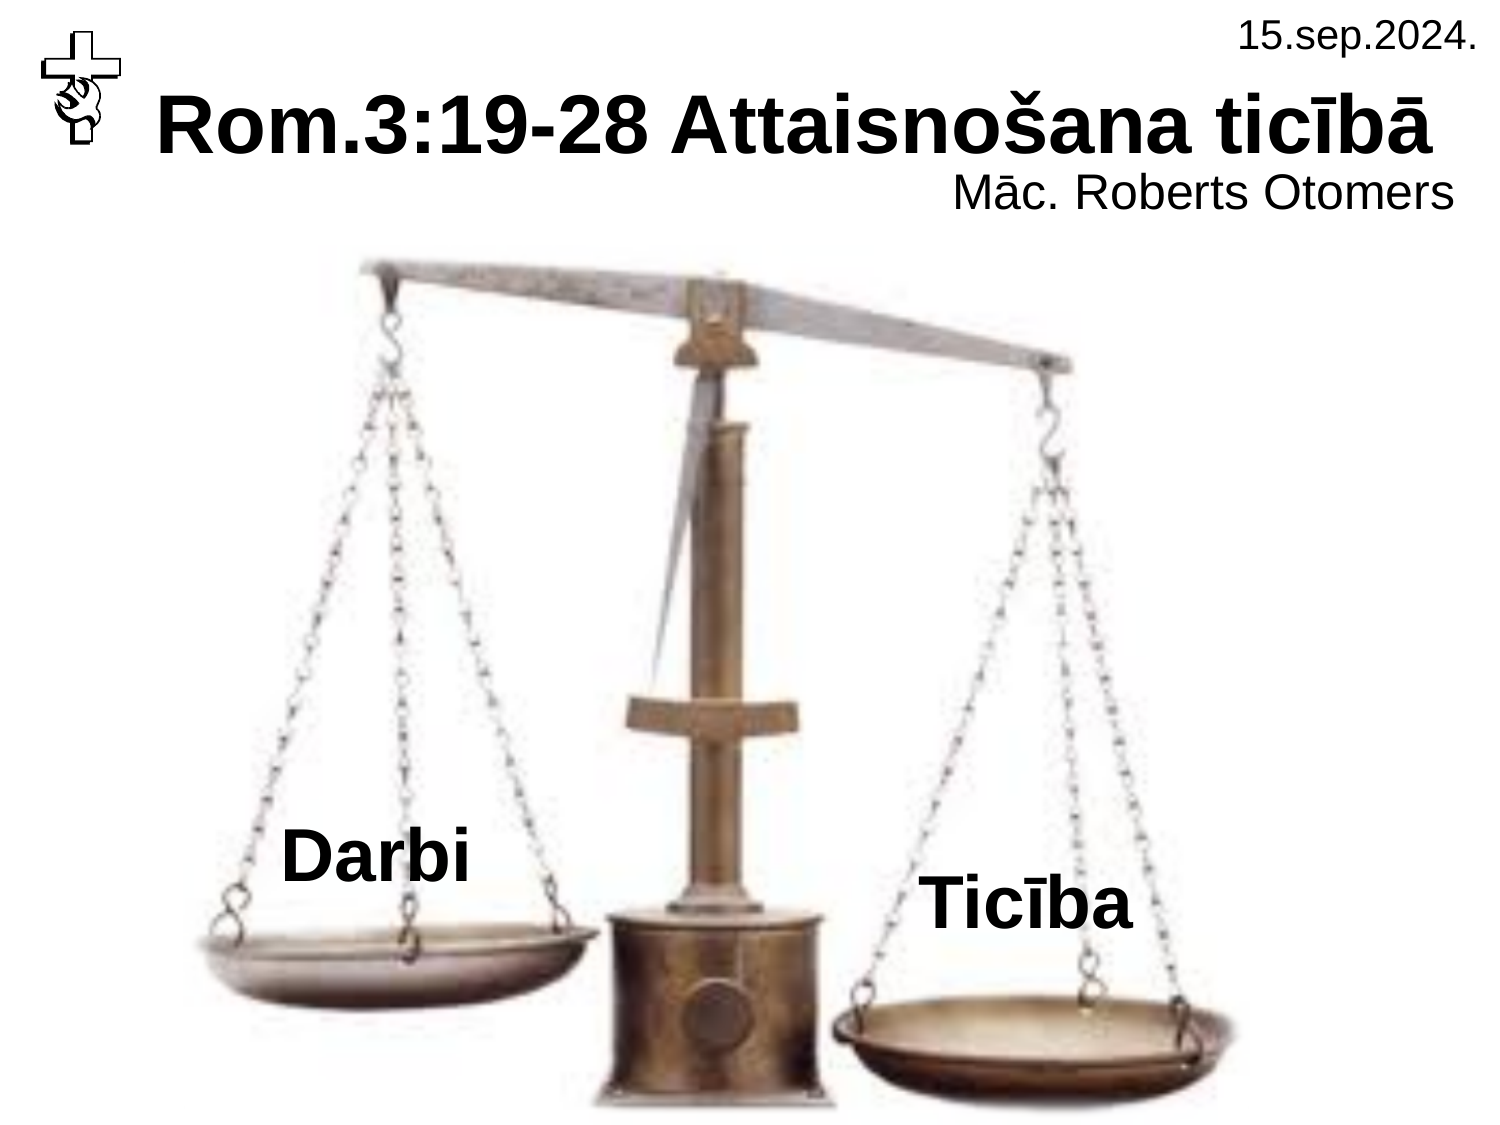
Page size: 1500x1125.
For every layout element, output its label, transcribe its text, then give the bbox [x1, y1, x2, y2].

text_box Māc. Roberts Otomers [937, 152, 1500, 228]
title Rom.3:19-28 Attaisnošana ticībā [123, 32, 1466, 209]
picture [182, 245, 1253, 1125]
picture [40, 30, 122, 145]
text_box 15.sep.2024. [1222, 0, 1500, 65]
